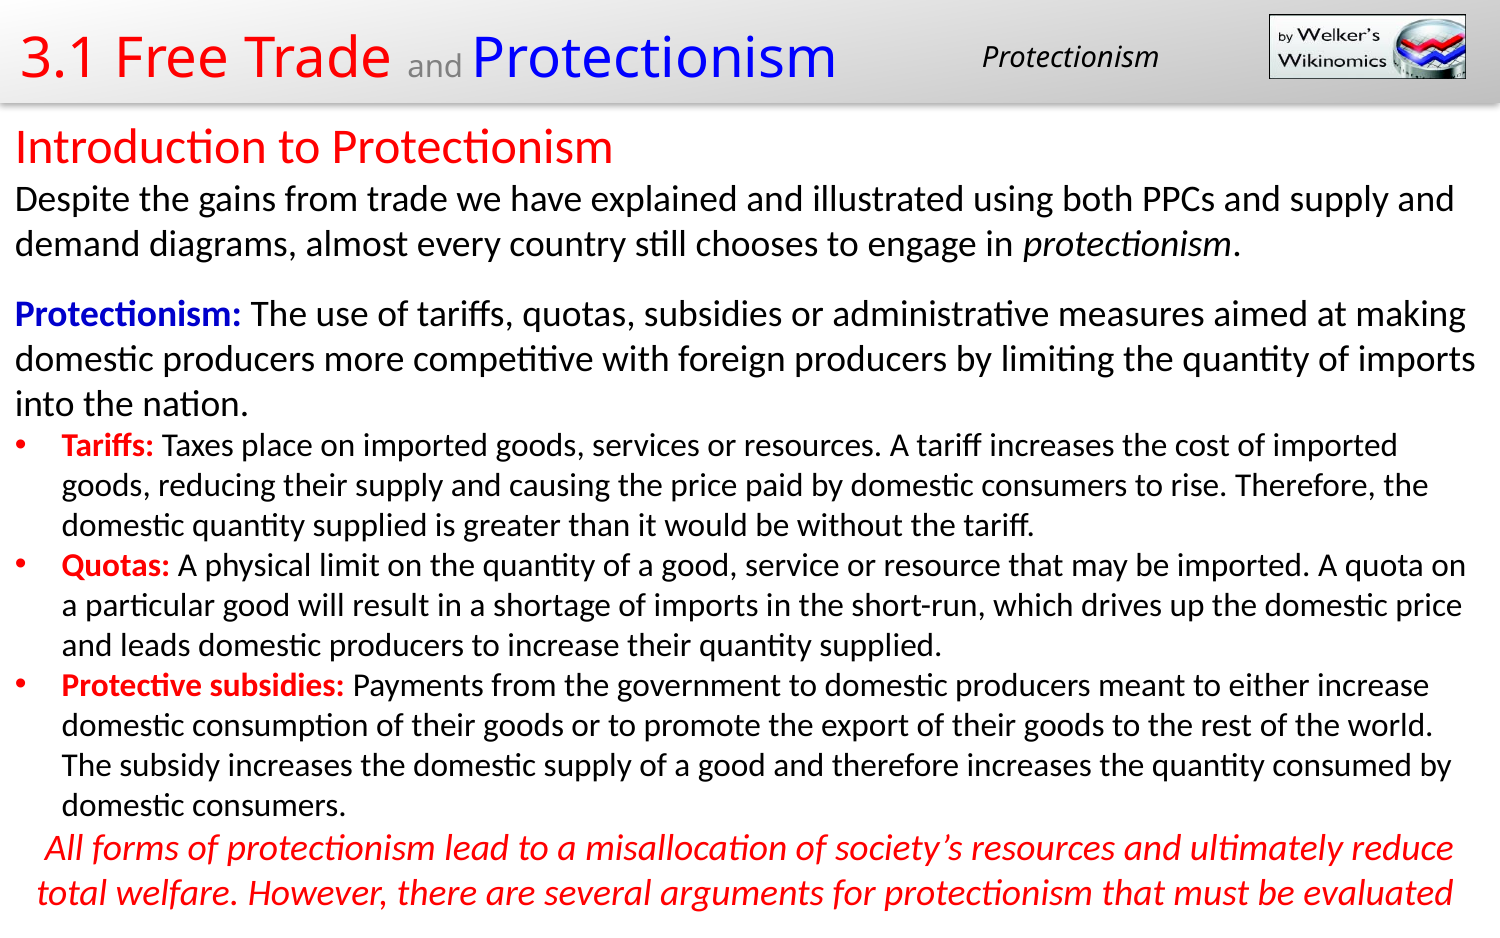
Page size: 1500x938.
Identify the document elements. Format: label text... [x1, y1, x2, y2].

text_box Protectionism [829, 30, 1313, 81]
picture [1269, 14, 1466, 79]
text_box Introduction to Protectionism Despite the gains from trade we have explained and illustrated using both PPCs and supply and demand diagrams, almost every country still chooses to engage in protectionism. Protectionism: The use of tariffs, quotas, subsidies or administrative measures aimed at making domestic producers more competitive with foreign producers by limiting the quantity of imports into the nation. Tariffs: Taxes place on imported goods, services or resources. A tariff increases the cost of imported goods, reducing their supply and causing the price paid by domestic consumers to rise. Therefore, the domestic quantity supplied is greater than it would be without the tariff. Quotas: A physical limit on the quantity of a good, service or resource that may be imported. A quota on a particular good will result in a shortage of imports in the short-run, which drives up the domestic price and leads domestic producers to increase their quantity supplied. Protective subsidies: Payments from the government to domestic producers meant to either increase domestic consumption of their goods or to promote the export of their goods to the rest of the world. The subsidy increases the domestic supply of a good and therefore increases the quantity consumed by domestic consumers. All forms of protectionism lead to a misallocation of society’s resources and ultimately reduce total welfare. However, there are several arguments for protectionism that must be evaluated [0, 106, 1500, 921]
